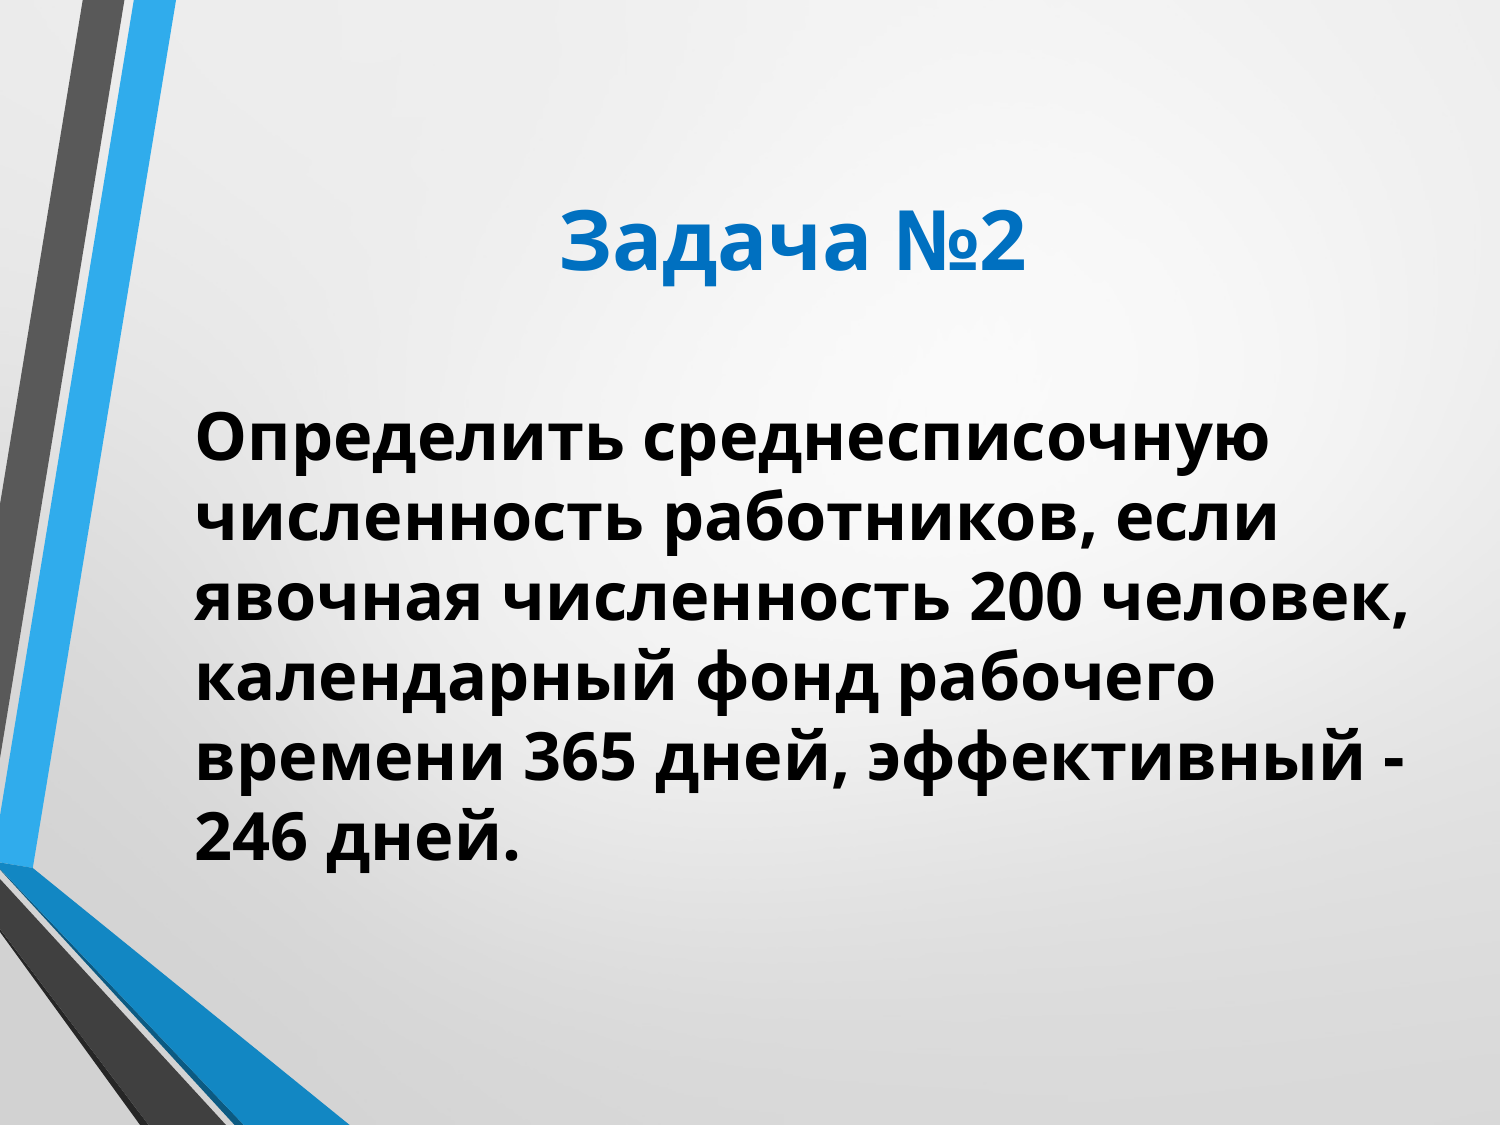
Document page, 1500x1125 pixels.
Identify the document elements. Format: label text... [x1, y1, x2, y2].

title Задача №2 [161, 75, 1425, 400]
